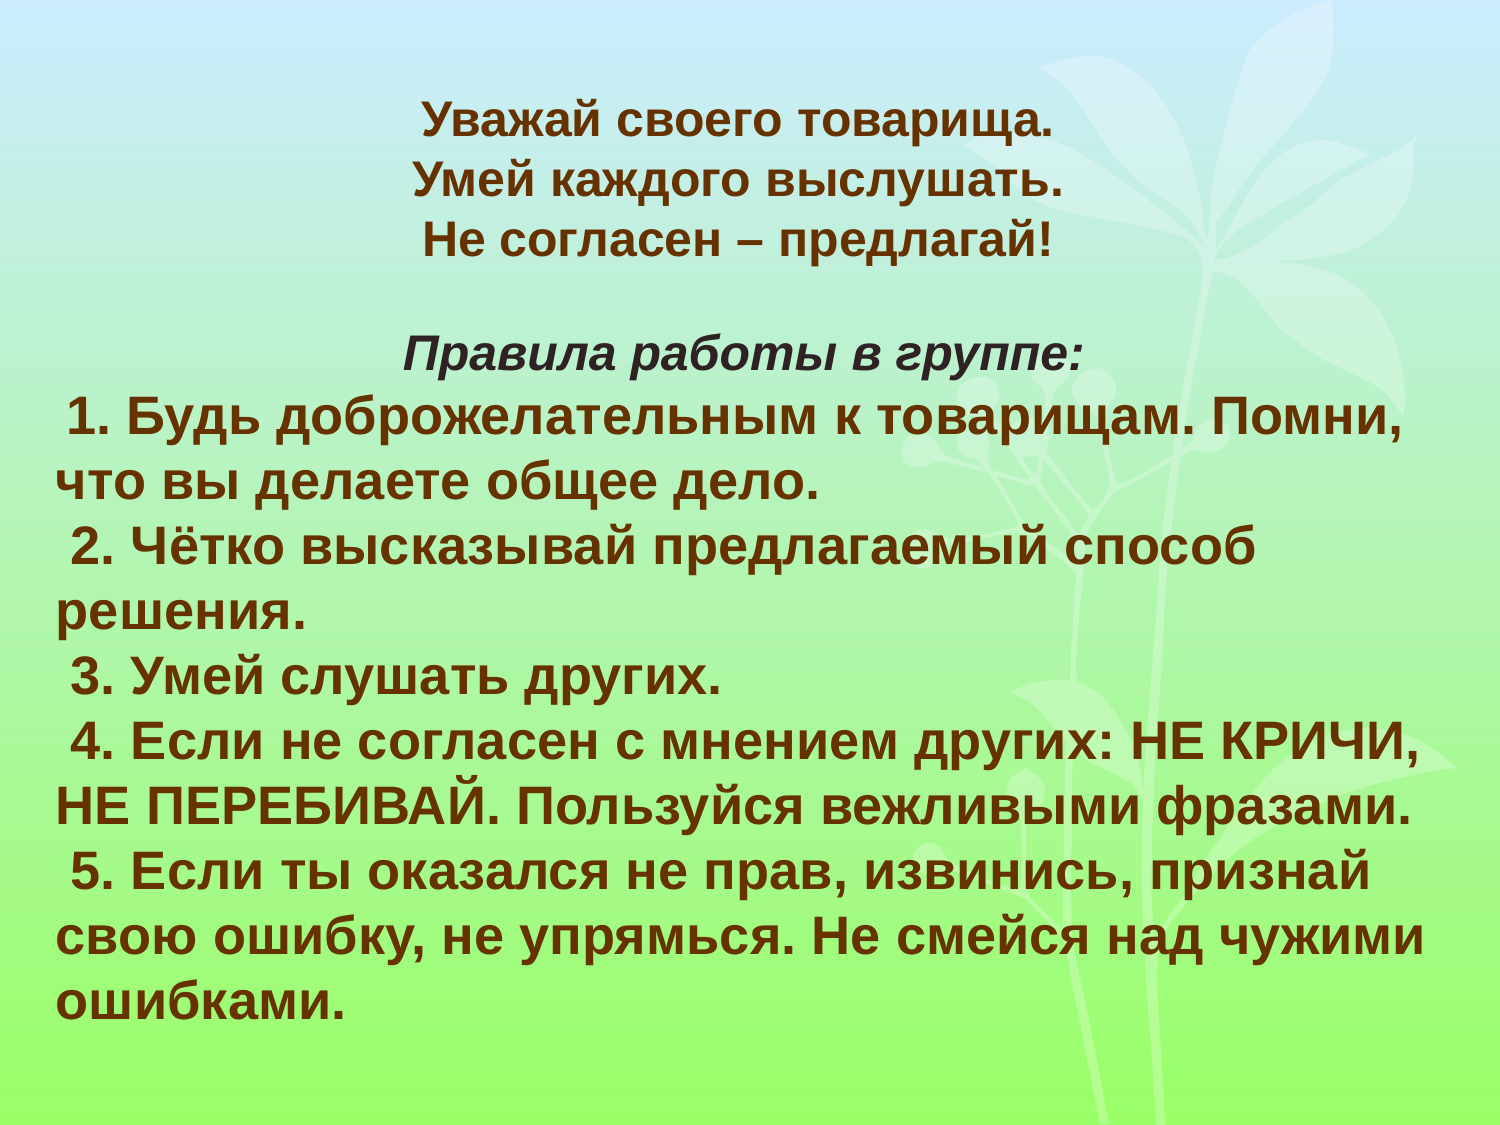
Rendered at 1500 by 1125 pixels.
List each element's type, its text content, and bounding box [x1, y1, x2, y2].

text_box Правила работы в группе: 1. Будь доброжелательным к товарищам. Помни, что вы делаете общее дело. 2. Чётко высказывай предлагаемый способ решения. 3. Умей слушать других. 4. Если не согласен с мнением других: НЕ КРИЧИ, НЕ ПЕРЕБИВАЙ. Пользуйся вежливыми фразами. 5. Если ты оказался не прав, извинись, признай свою ошибку, не упрямься. Не смейся над чужими ошибками. [41, 313, 1447, 1038]
text_box Уважай своего товарища. Умей каждого выслушать. Не согласен – предлагай! [312, 78, 1164, 274]
